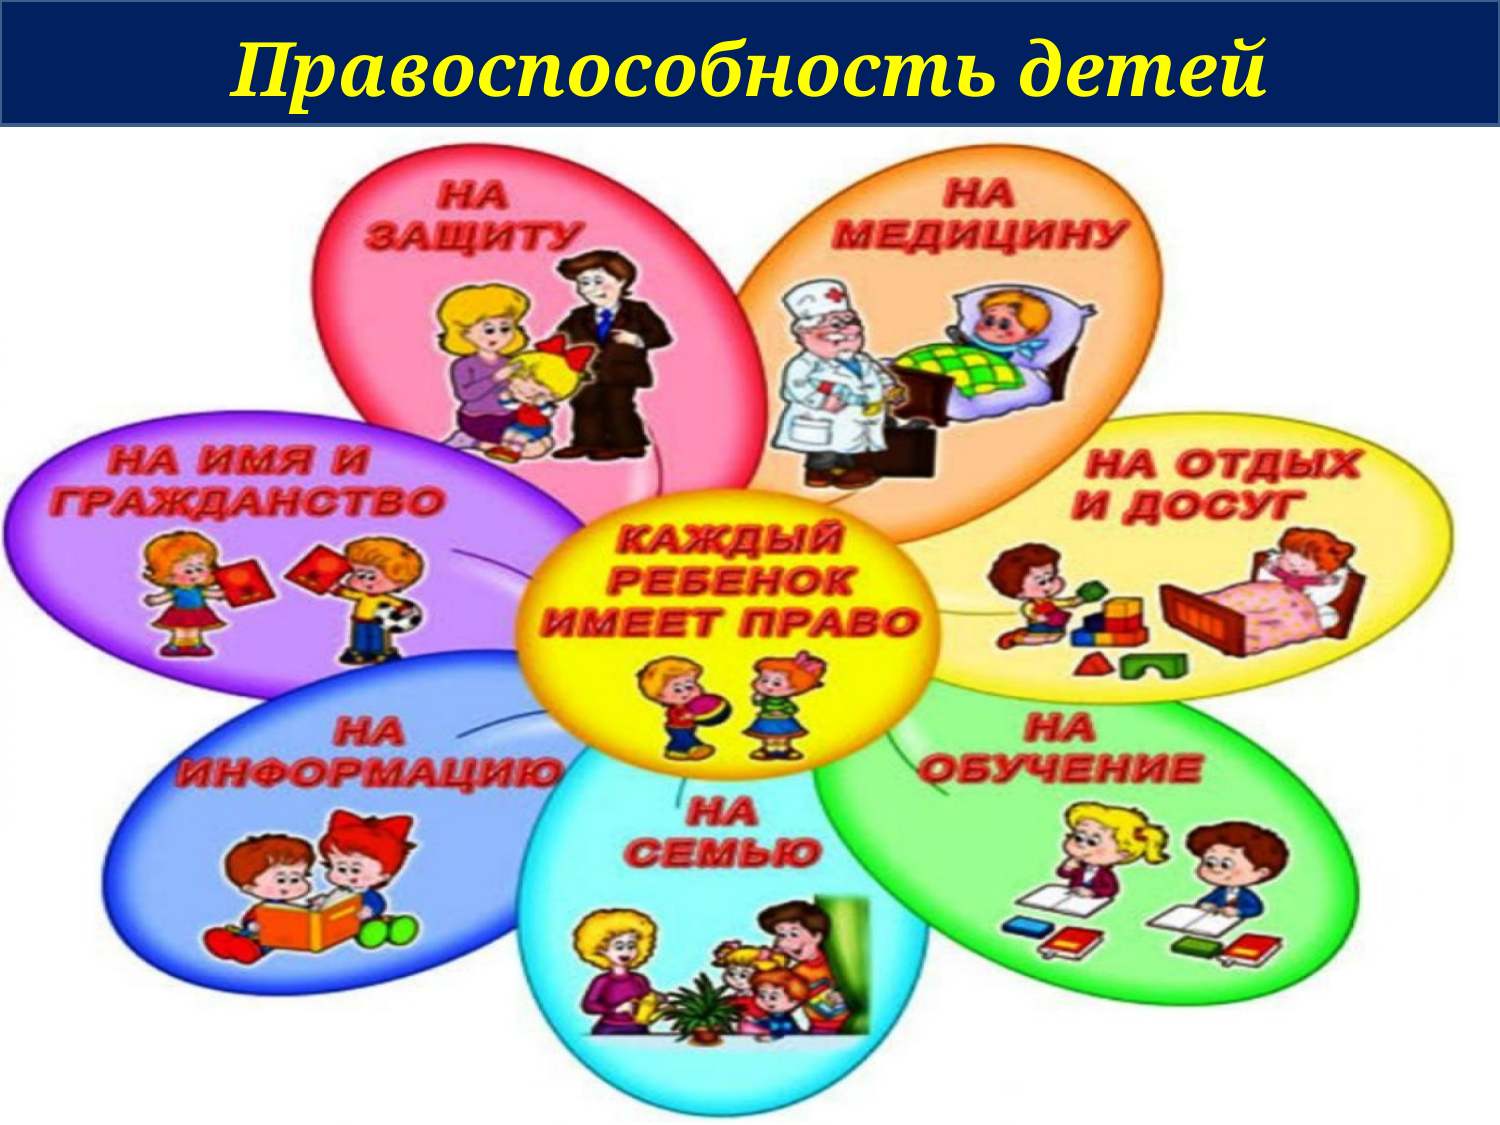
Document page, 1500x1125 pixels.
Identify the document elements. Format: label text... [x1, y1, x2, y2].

text_box Правоспособность детей [0, 0, 1500, 113]
picture [0, 113, 1500, 1125]
